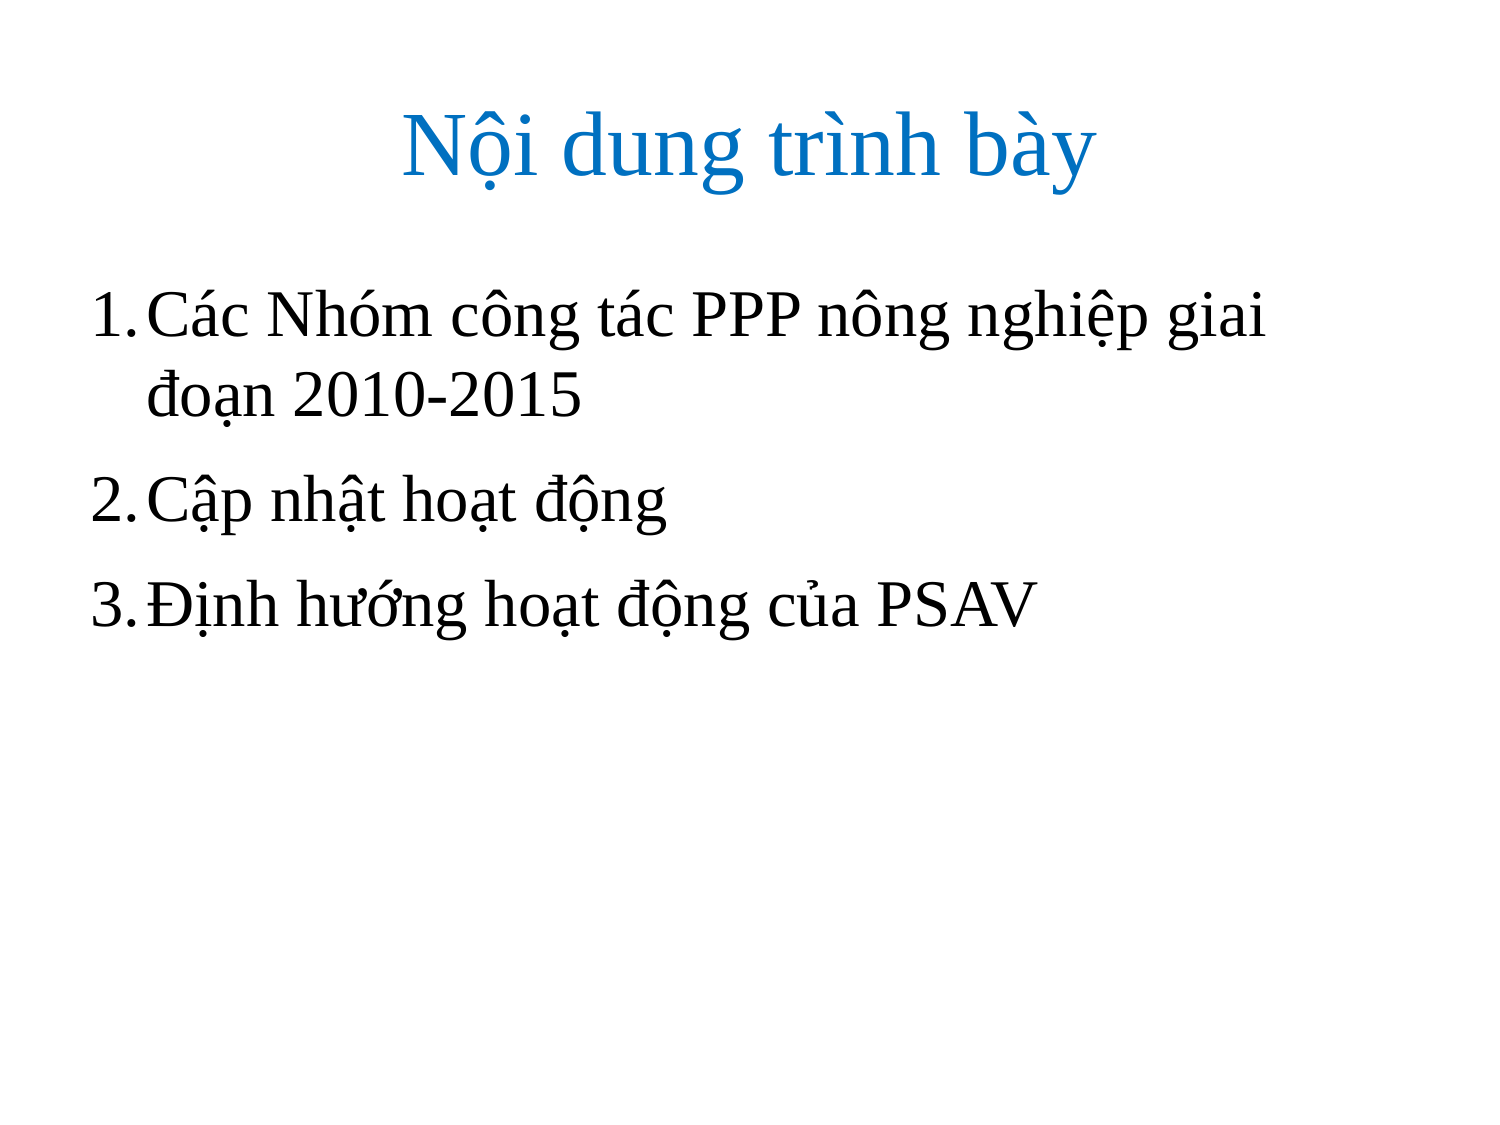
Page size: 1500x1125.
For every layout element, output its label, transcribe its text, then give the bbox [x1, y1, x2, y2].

list Các Nhóm công tác PPP nông nghiệp giai đoạn 2010-2015 Cập nhật hoạt động Định hướng hoạt động của PSAV [75, 262, 1425, 1005]
title Nội dung trình bày [75, 45, 1425, 233]
